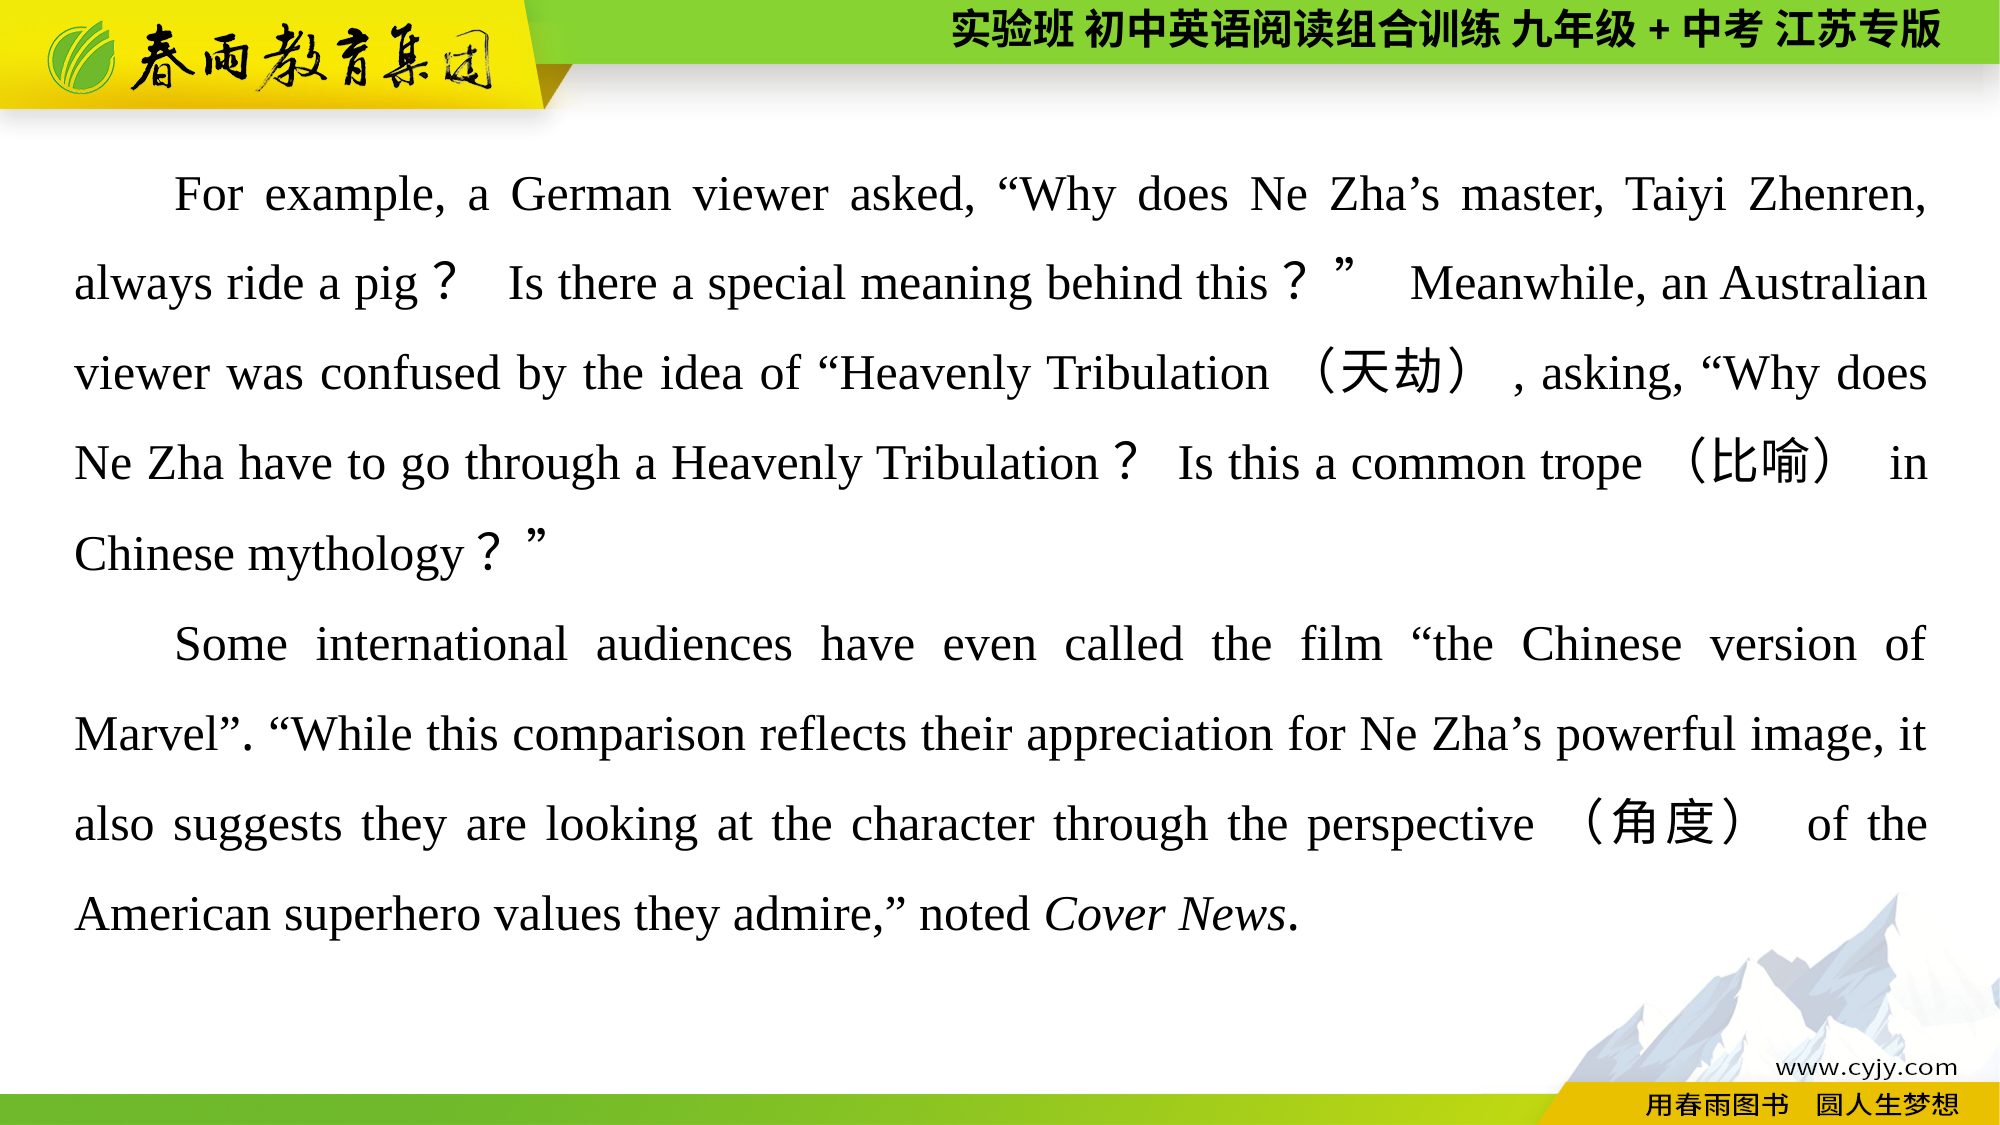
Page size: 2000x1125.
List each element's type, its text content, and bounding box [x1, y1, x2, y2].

list For example, a German viewer asked, “Why does Ne Zha’s master, Taiyi Zhenren, always ride a pig？ Is there a special meaning behind this？” Meanwhile, an Australian viewer was confused by the idea of “Heavenly Tribulation（天劫）, asking, “Why does Ne Zha have to go through a Heavenly Tribulation？Is this a common trope（比喻） in Chinese mythology？” Some international audiences have even called the film “the Chinese version of Marvel”. “While this comparison reflects their appreciation for Ne Zha’s powerful image, it also suggests they are looking at the character through the perspective（角度） of the American superhero values they admire,” noted Cover News. [59, 122, 1944, 944]
picture [0, 0, 2000, 1125]
